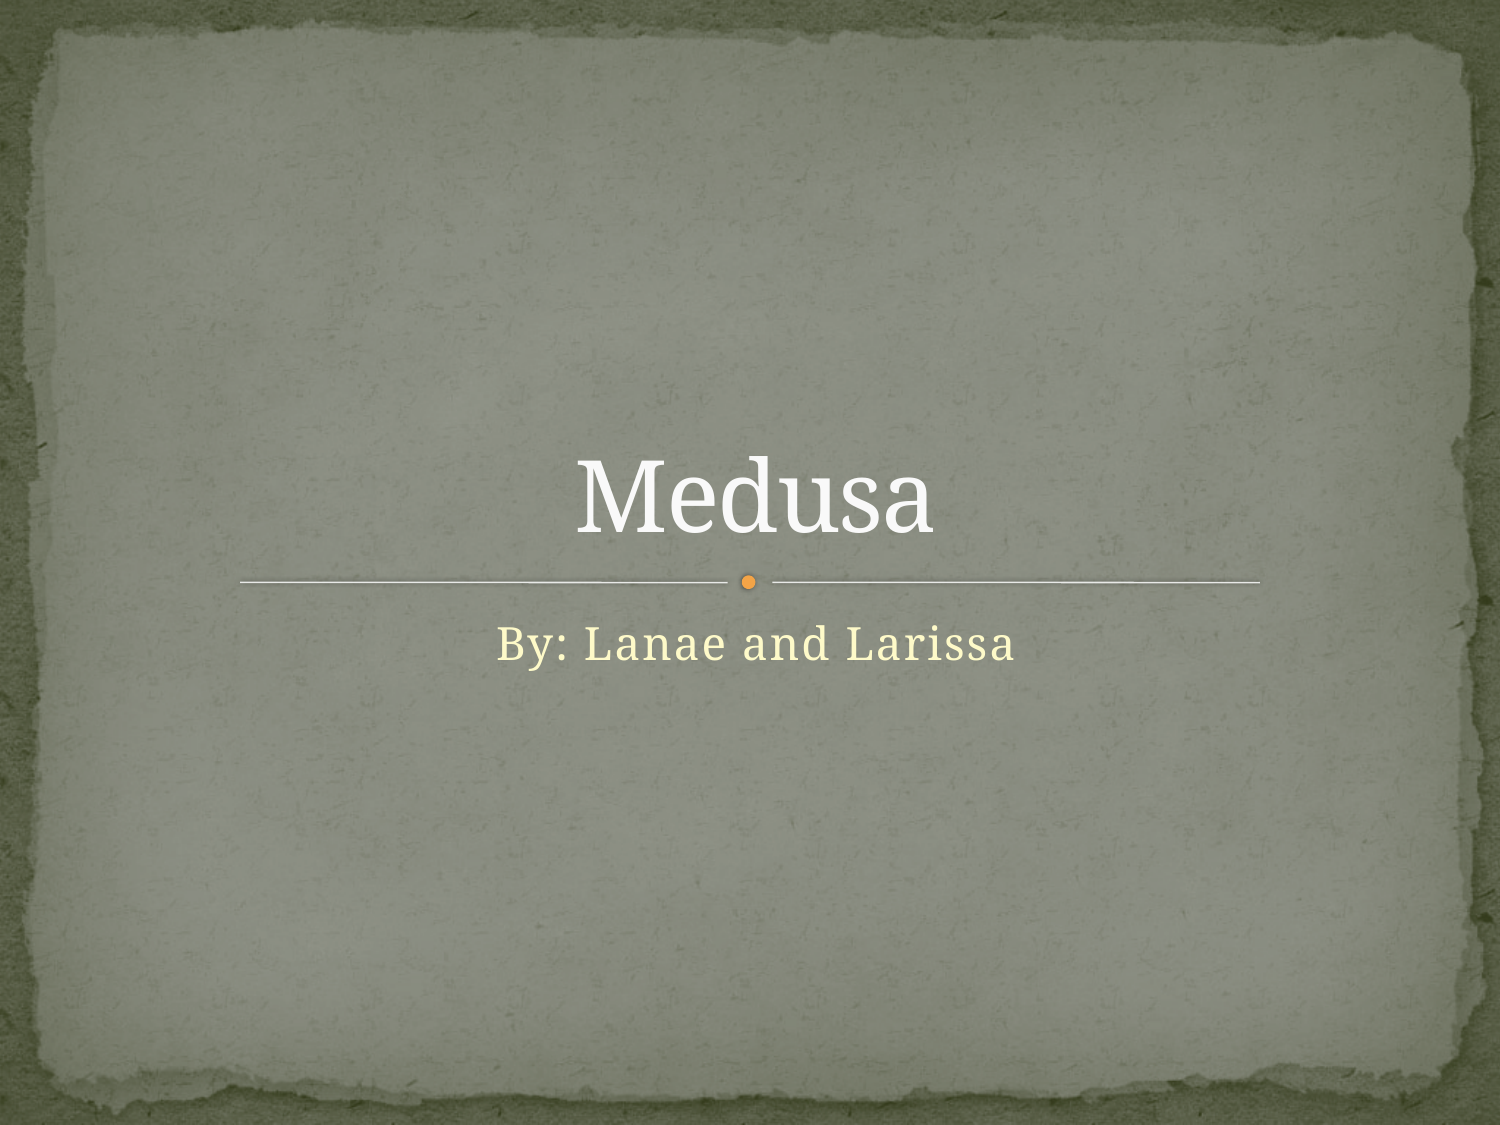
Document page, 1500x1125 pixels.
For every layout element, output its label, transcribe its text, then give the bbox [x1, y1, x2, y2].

title Medusa [74, 235, 1438, 561]
subtitle By: Lanae and Larissa [75, 606, 1438, 795]
